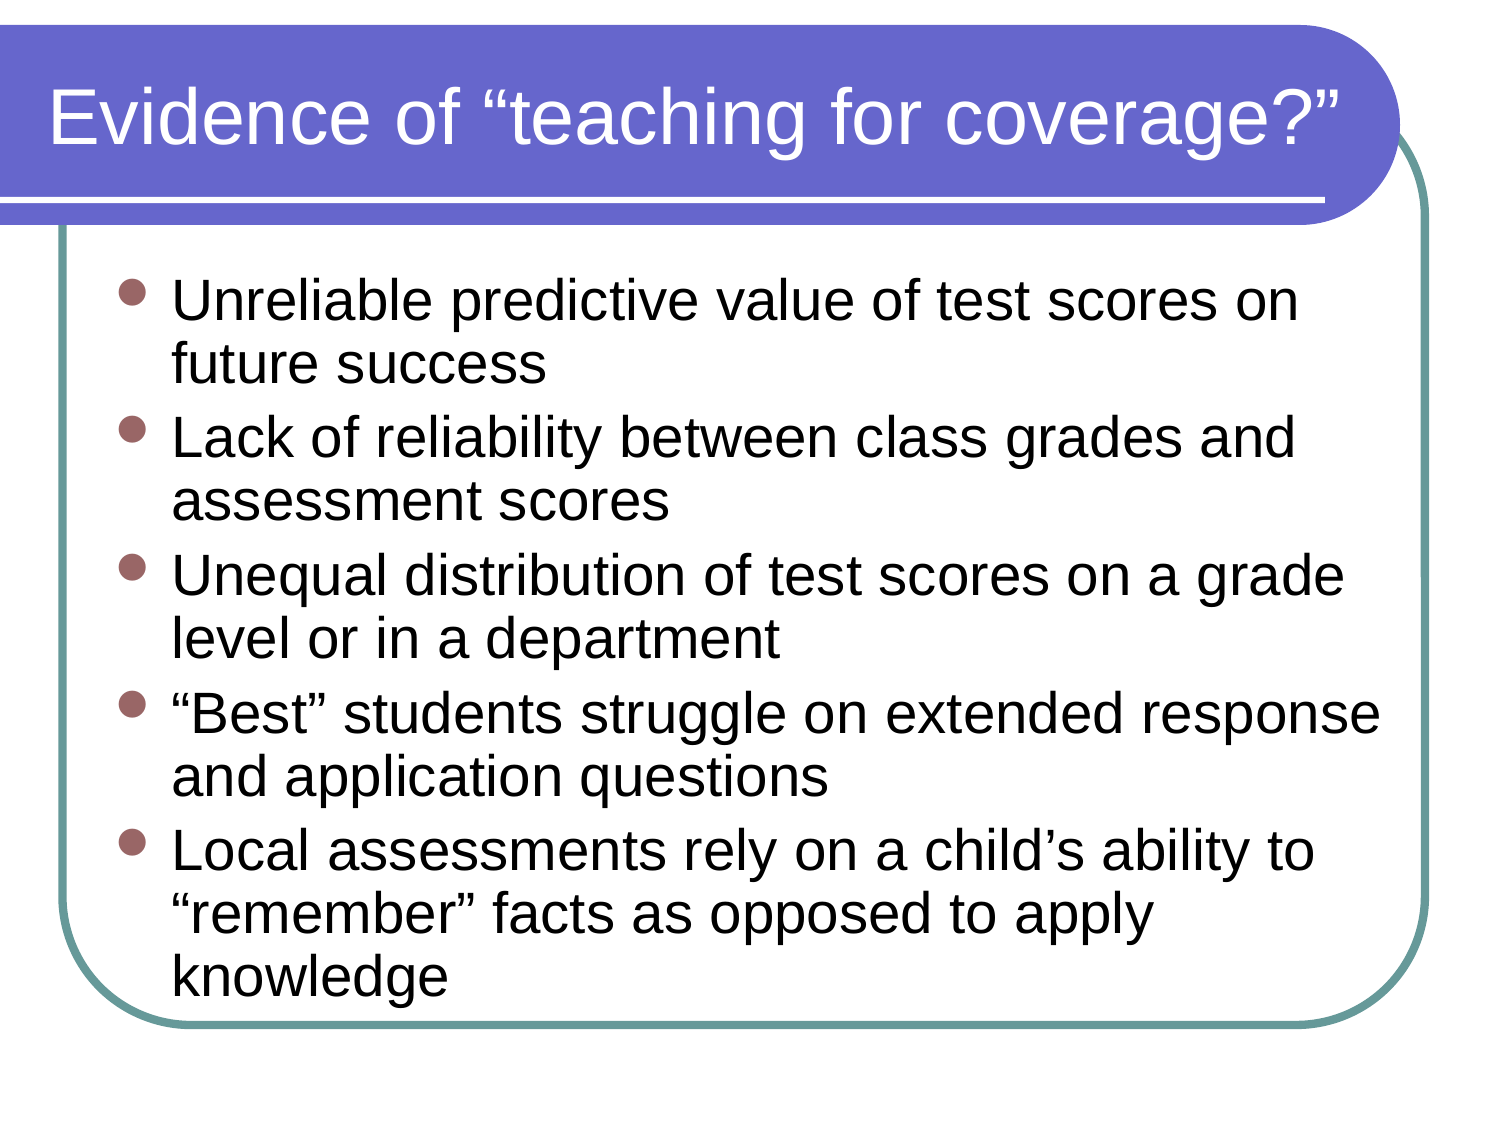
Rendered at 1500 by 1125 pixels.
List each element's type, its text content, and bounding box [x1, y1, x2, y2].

title Evidence of “teaching for coverage?” [31, 37, 1438, 188]
list Unreliable predictive value of test scores on future success Lack of reliability between class grades and assessment scores Unequal distribution of test scores on a grade level or in a department “Best” students struggle on extended response and application questions Local assessments rely on a child’s ability to “remember” facts as opposed to apply knowledge [99, 262, 1413, 1038]
